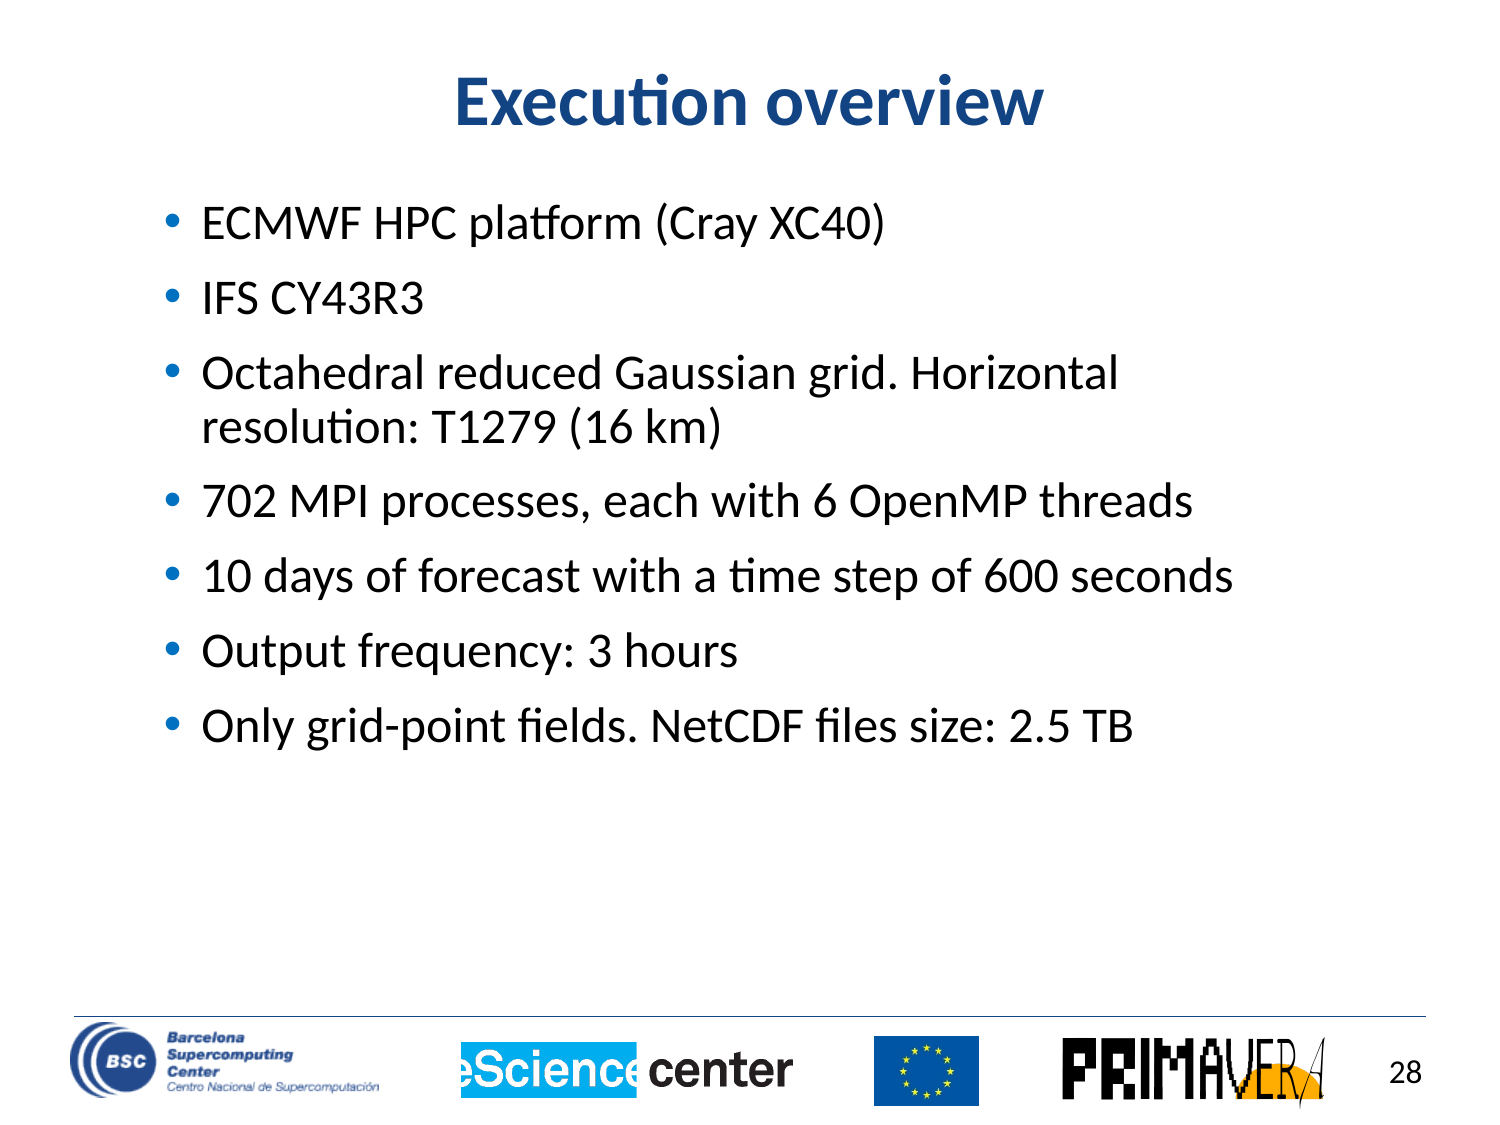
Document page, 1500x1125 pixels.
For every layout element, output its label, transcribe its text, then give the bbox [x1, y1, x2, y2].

list ECMWF HPC platform (Cray XC40) IFS CY43R3 Octahedral reduced Gaussian grid. Horizontal resolution: T1279 (16 km) 702 MPI processes, each with 6 OpenMP threads 10 days of forecast with a time step of 600 seconds Output frequency: 3 hours Only grid-point fields. NetCDF files size: 2.5 TB [140, 166, 1360, 1006]
title Execution overview [192, 45, 1308, 159]
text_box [73, 1016, 1438, 1109]
